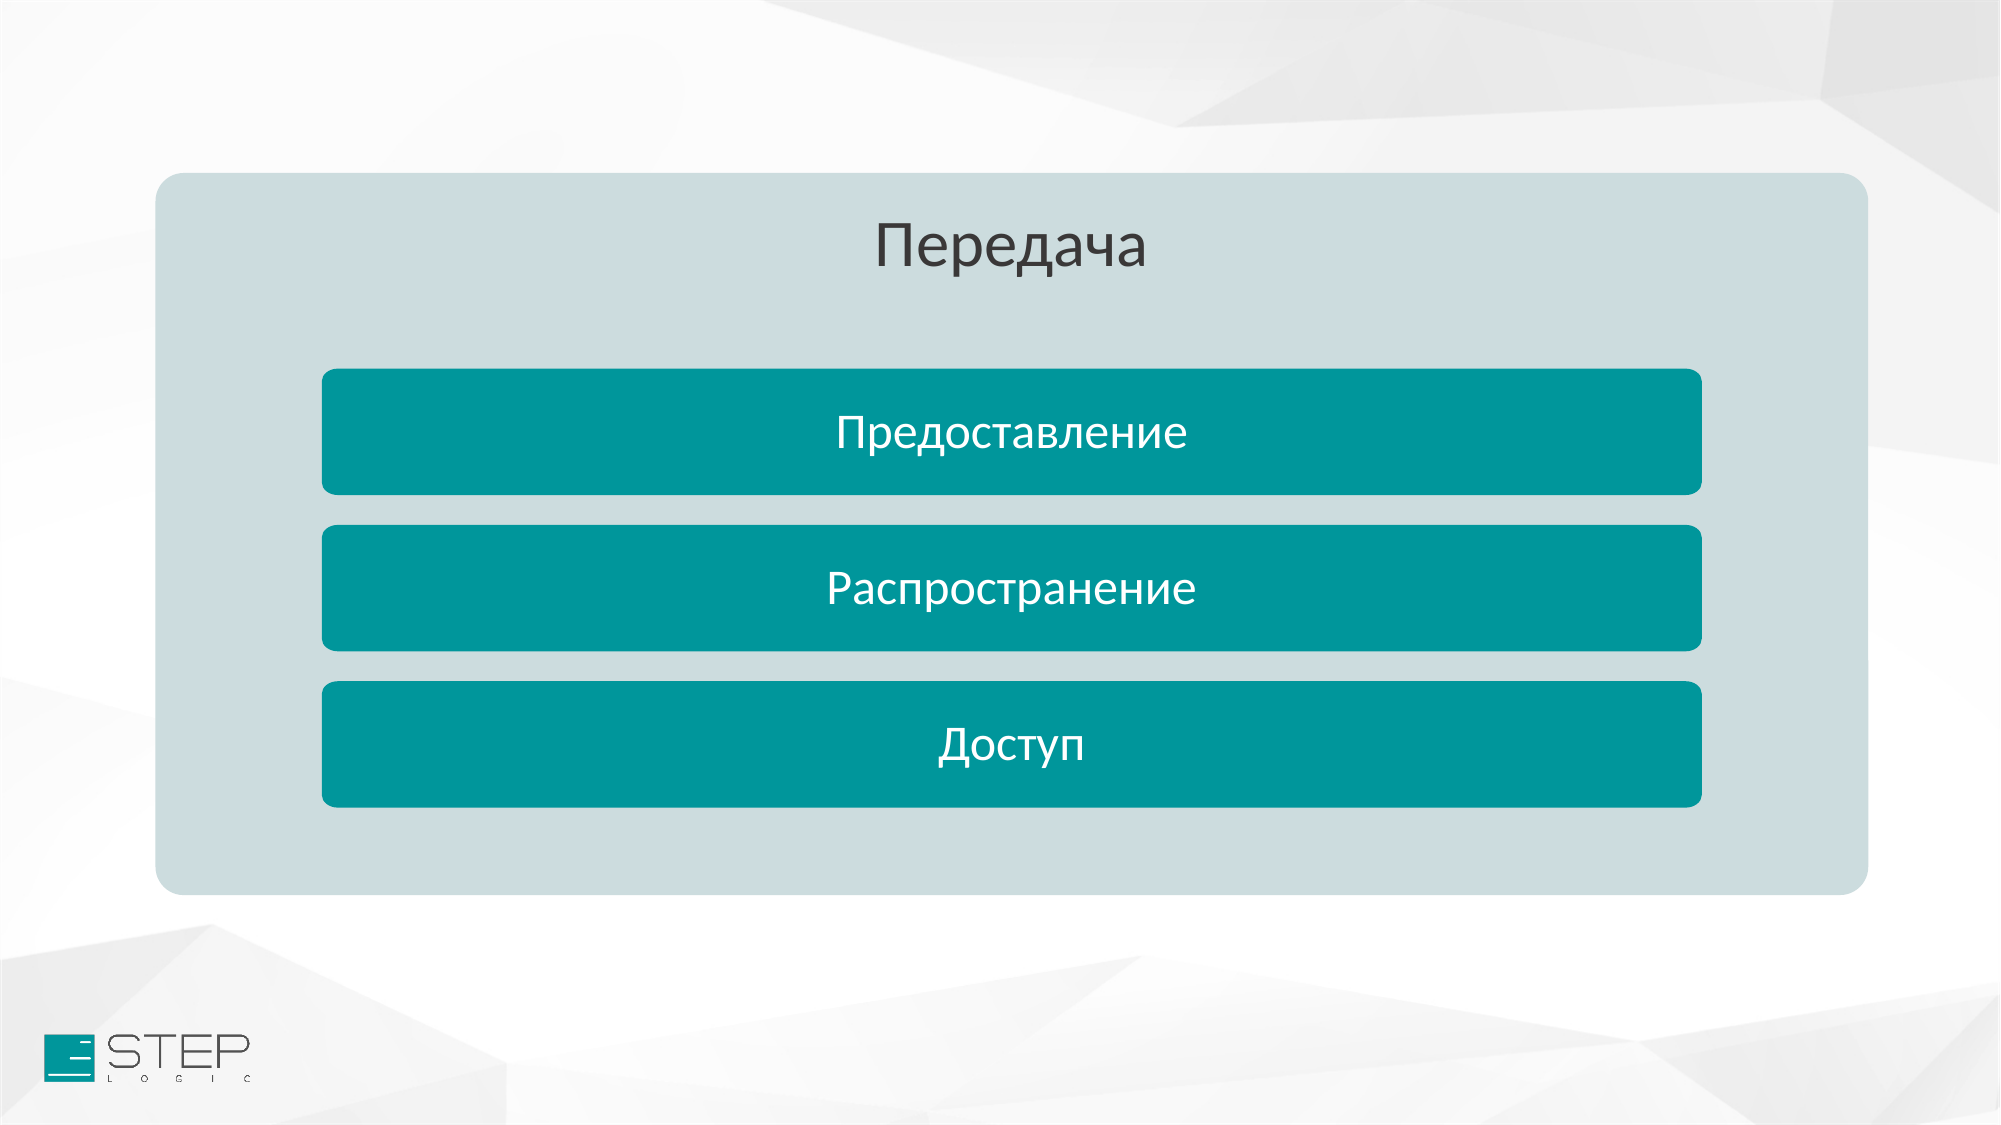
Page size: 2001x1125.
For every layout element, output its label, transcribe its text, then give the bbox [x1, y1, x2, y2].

text_box Распространение [320, 523, 1703, 653]
text_box Доступ [320, 680, 1703, 809]
text_box Предоставление [320, 367, 1703, 497]
text_box Передача [155, 172, 1869, 896]
picture [0, 0, 2000, 1125]
